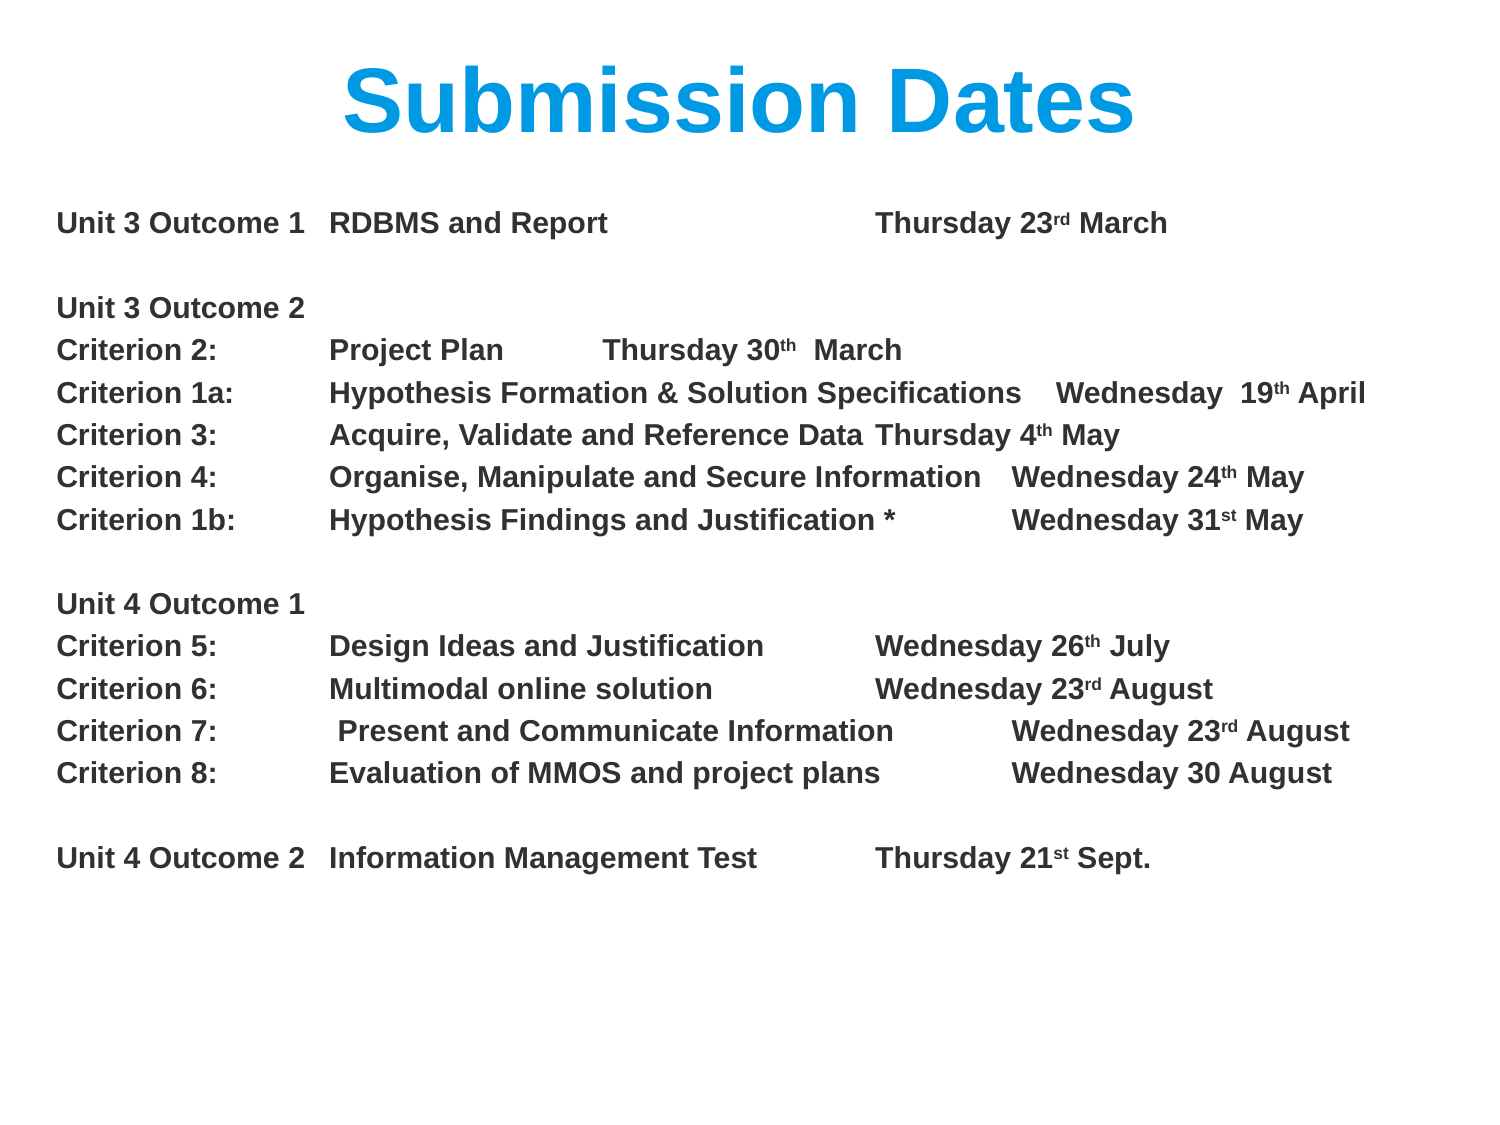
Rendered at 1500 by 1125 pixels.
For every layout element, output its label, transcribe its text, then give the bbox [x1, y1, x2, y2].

list Unit 3 Outcome 1 RDBMS and Report Thursday 23rd March Unit 3 Outcome 2 Criterion 2: Project Plan Thursday 30th March Criterion 1a: Hypothesis Formation & Solution Specifications Wednesday 19th April Criterion 3: Acquire, Validate and Reference Data Thursday 4th May Criterion 4: Organise, Manipulate and Secure Information Wednesday 24th May Criterion 1b: Hypothesis Findings and Justification * Wednesday 31st May Unit 4 Outcome 1 Criterion 5: Design Ideas and Justification Wednesday 26th July Criterion 6: Multimodal online solution Wednesday 23rd August Criterion 7: Present and Communicate Information Wednesday 23rd August Criterion 8: Evaluation of MMOS and project plans Wednesday 30 August Unit 4 Outcome 2 Information Management Test Thursday 21st Sept. [41, 196, 1477, 1094]
title Submission Dates [64, 30, 1415, 161]
